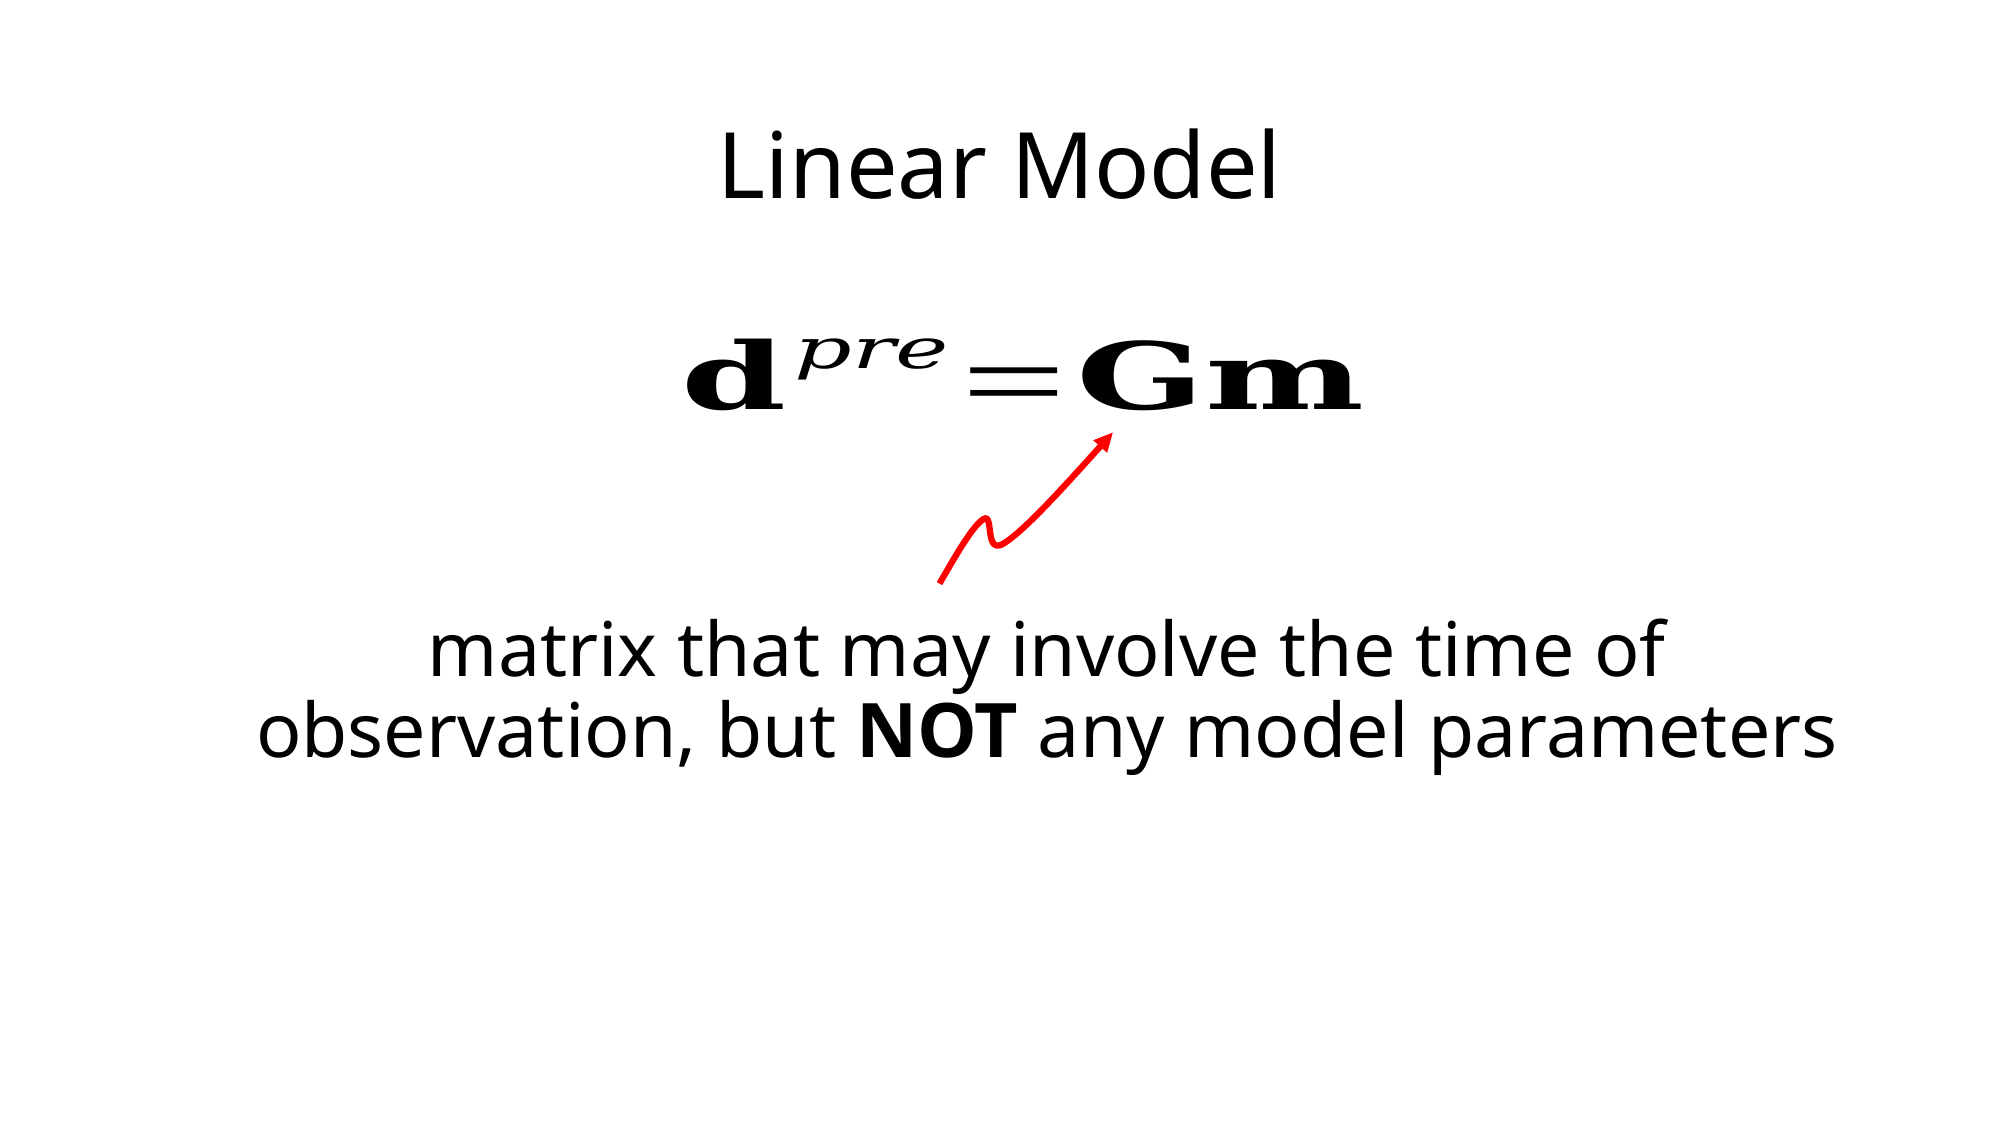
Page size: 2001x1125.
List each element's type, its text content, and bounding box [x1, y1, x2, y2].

text_box [938, 432, 1113, 585]
title Linear Model [137, 59, 1863, 278]
text_box matrix that may involve the time of observation, but NOT any model parameters [184, 583, 1910, 802]
